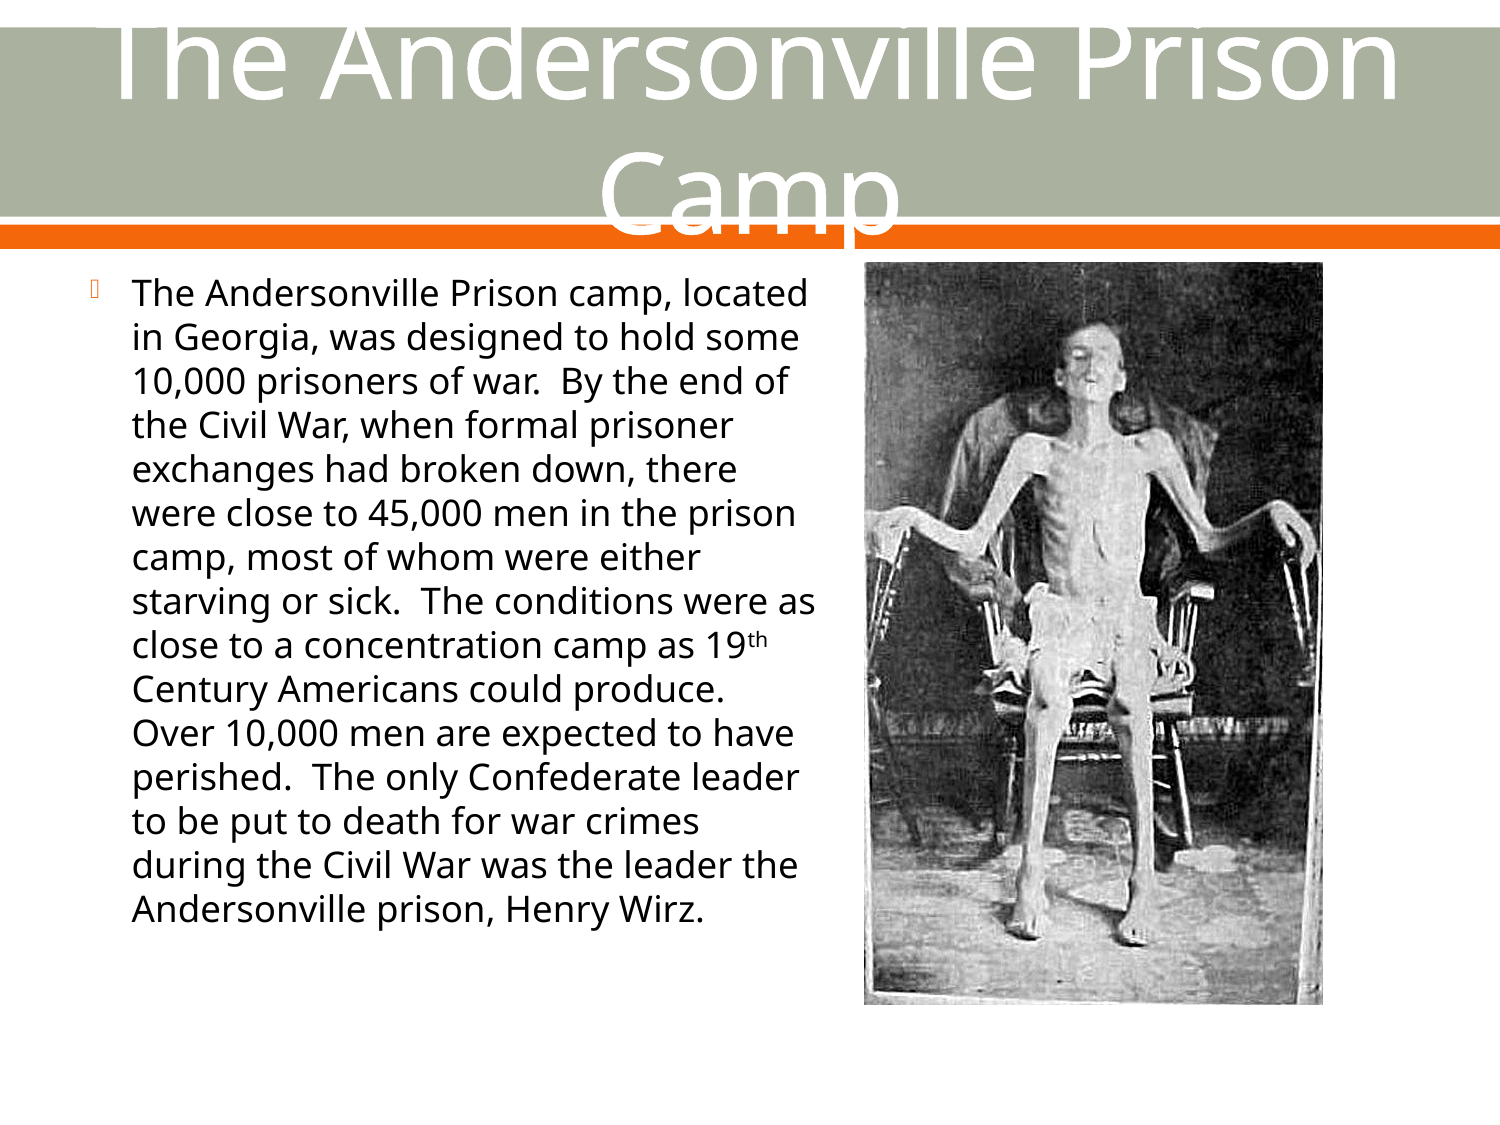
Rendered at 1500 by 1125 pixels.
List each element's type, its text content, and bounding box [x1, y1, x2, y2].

list The Andersonville Prison camp, located in Georgia, was designed to hold some 10,000 prisoners of war. By the end of the Civil War, when formal prisoner exchanges had broken down, there were close to 45,000 men in the prison camp, most of whom were either starving or sick. The conditions were as close to a concentration camp as 19th Century Americans could produce. Over 10,000 men are expected to have perished. The only Confederate leader to be put to death for war crimes during the Civil War was the leader the Andersonville prison, Henry Wirz. [75, 262, 838, 1005]
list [864, 262, 1324, 1006]
title The Andersonville Prison Camp [75, 29, 1425, 213]
